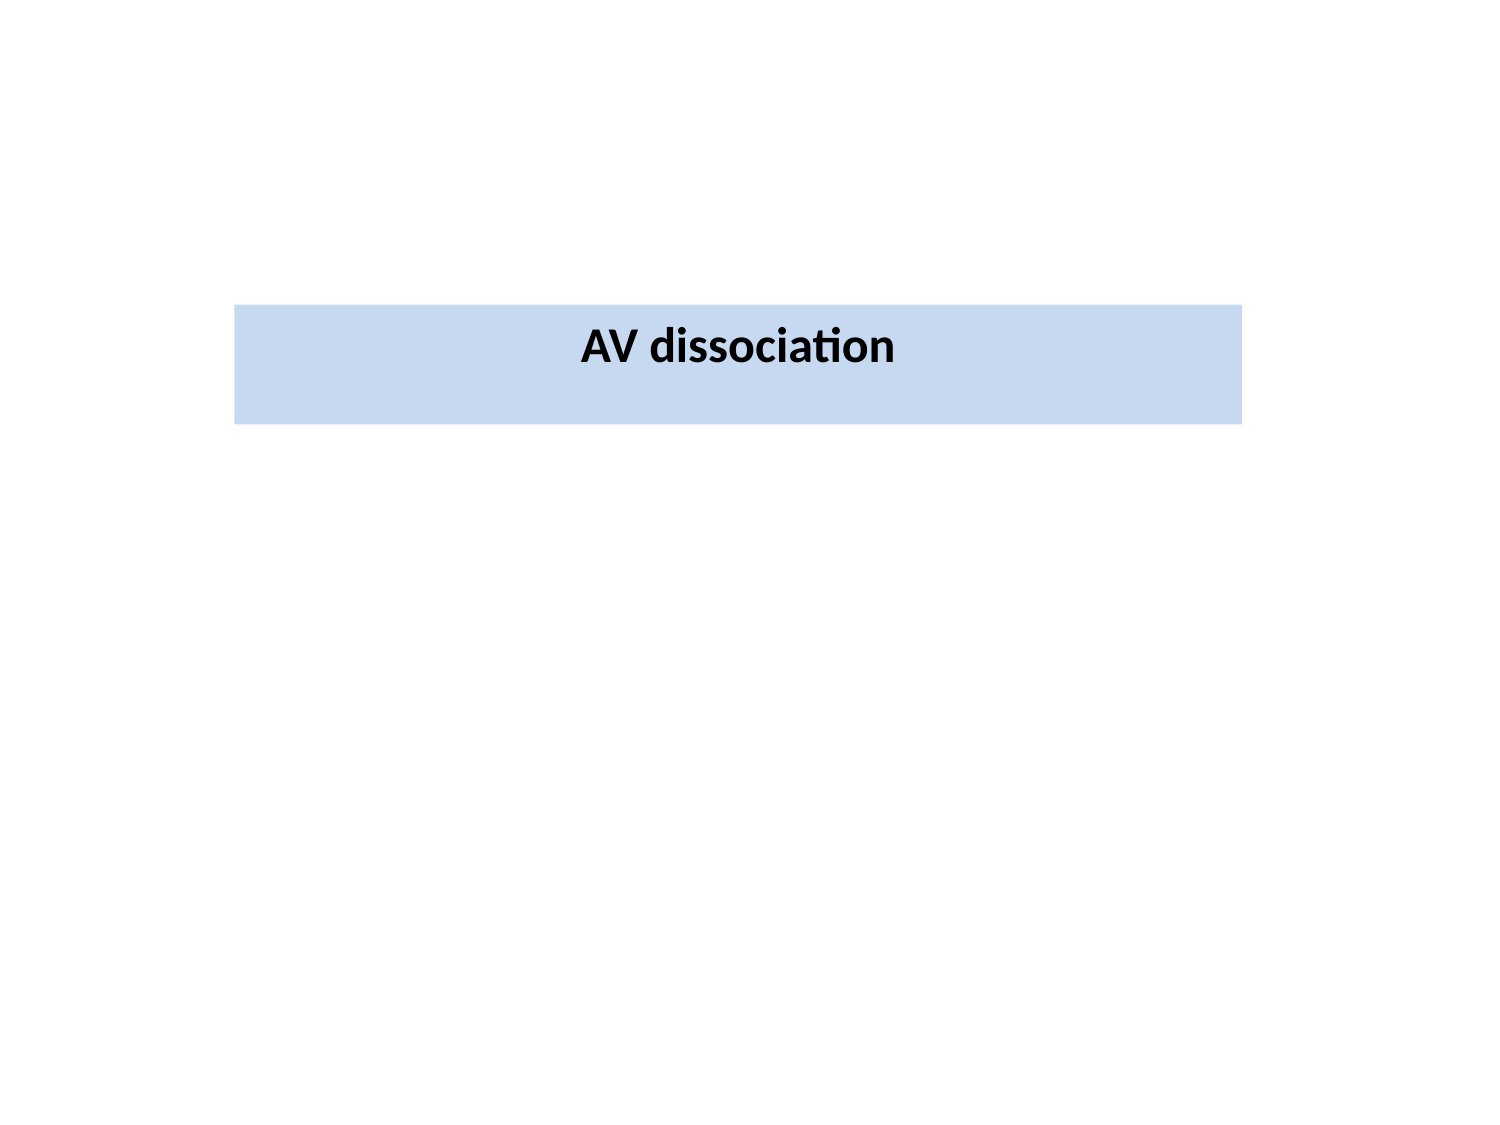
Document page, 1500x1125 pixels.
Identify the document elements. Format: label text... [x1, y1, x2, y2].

text_box AV dissociation [234, 304, 1243, 425]
